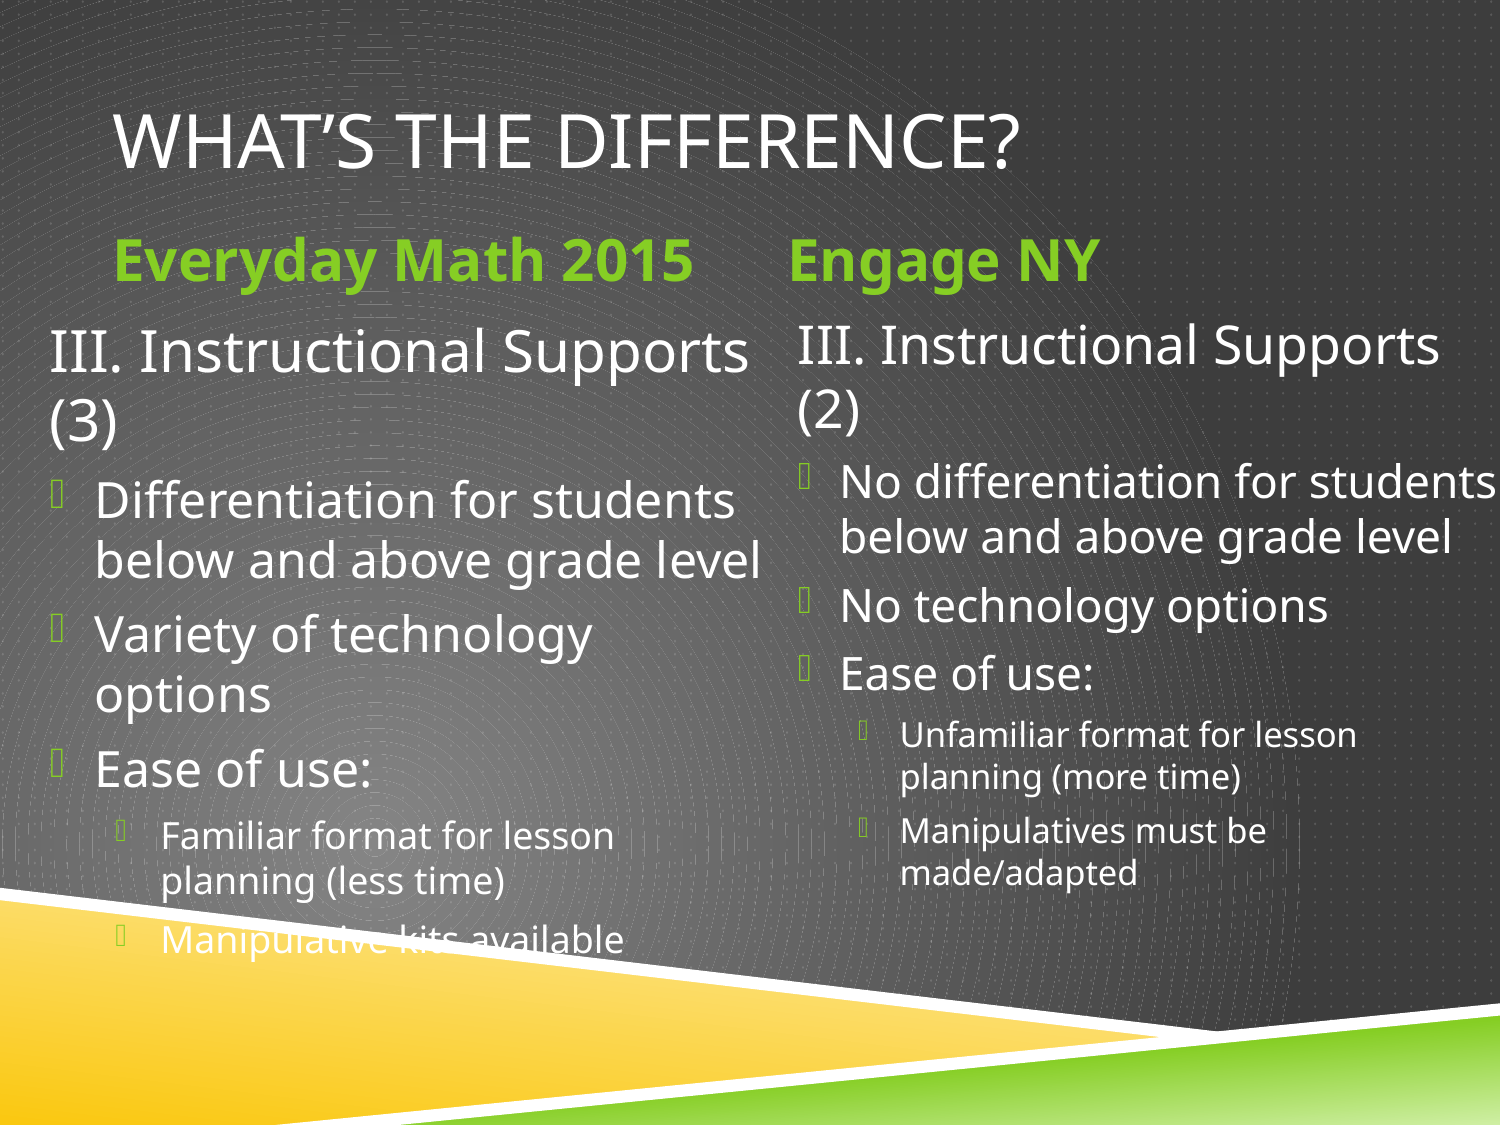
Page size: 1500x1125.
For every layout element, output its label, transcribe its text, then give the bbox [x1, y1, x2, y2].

list Engage NY [787, 195, 1388, 301]
title What’s the difference? [112, 45, 1388, 233]
list III. Instructional Supports (3) Differentiation for students below and above grade level Variety of technology options Ease of use: Familiar format for lesson planning (less time) Manipulative kits available [38, 306, 764, 894]
list Everyday Math 2015 [112, 195, 713, 301]
list III. Instructional Supports (2) No differentiation for students below and above grade level No technology options Ease of use: Unfamiliar format for lesson planning (more time) Manipulatives must be made/adapted [787, 303, 1500, 952]
